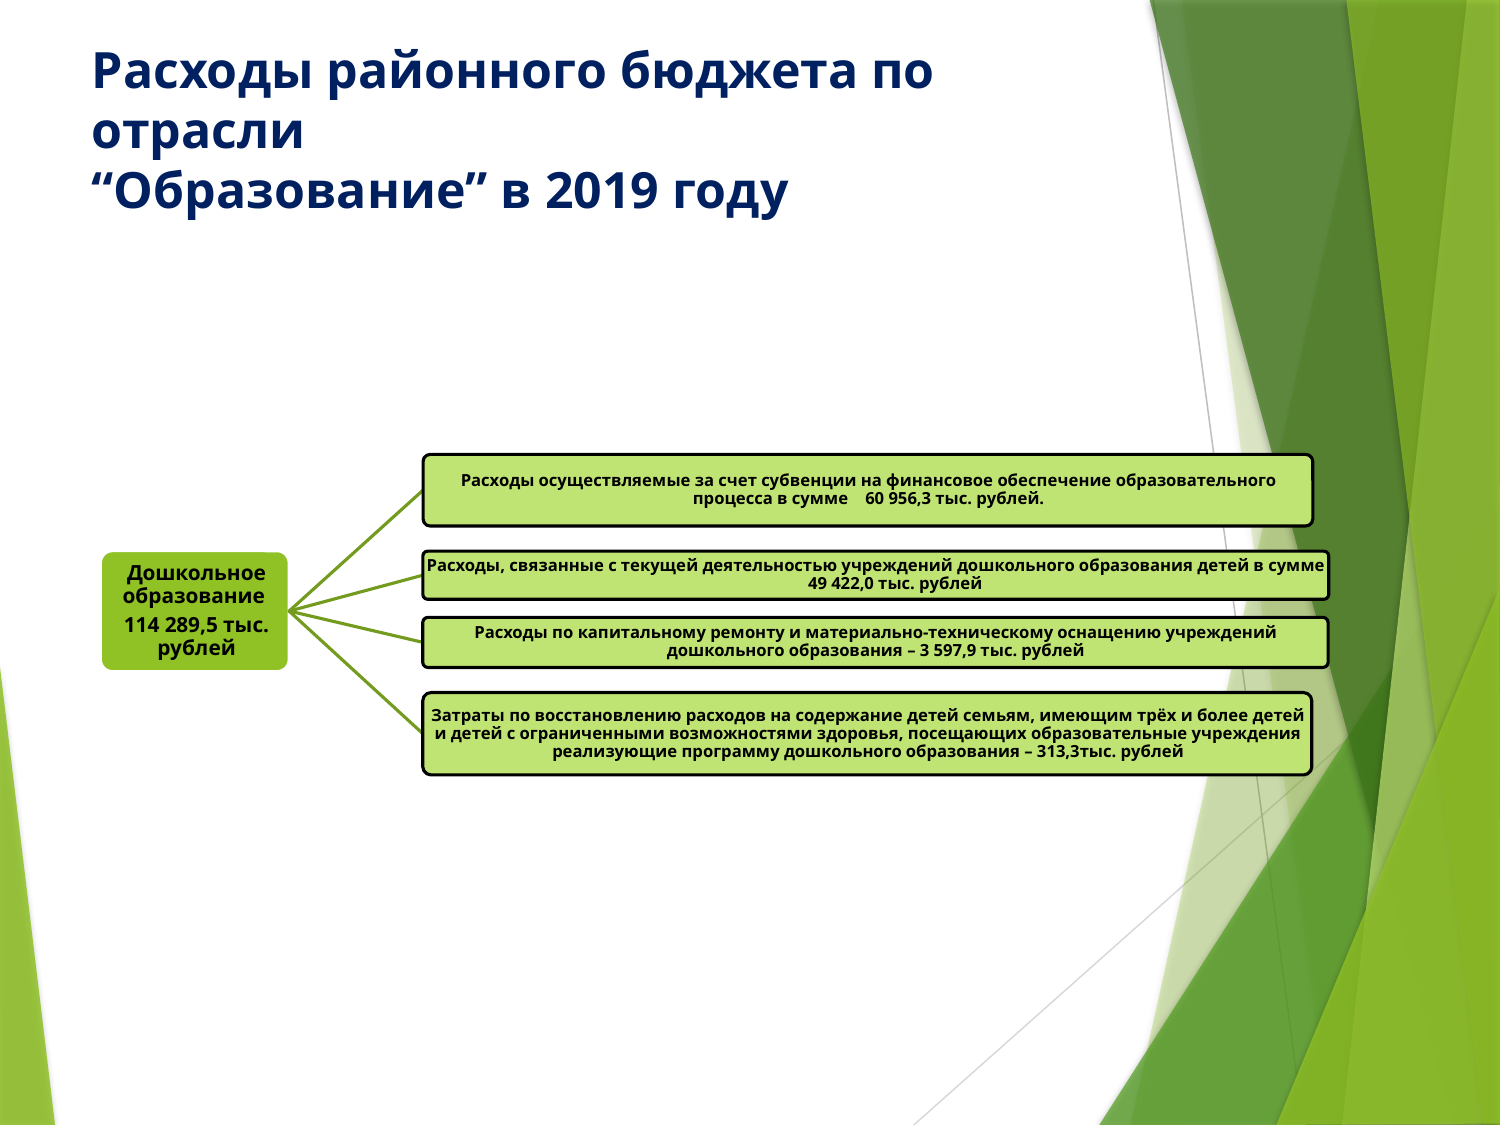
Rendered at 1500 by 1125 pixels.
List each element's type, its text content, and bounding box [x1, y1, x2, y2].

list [99, 96, 1330, 1125]
title Расходы районного бюджета по отрасли “Образование” в 2019 году [76, 30, 1135, 248]
